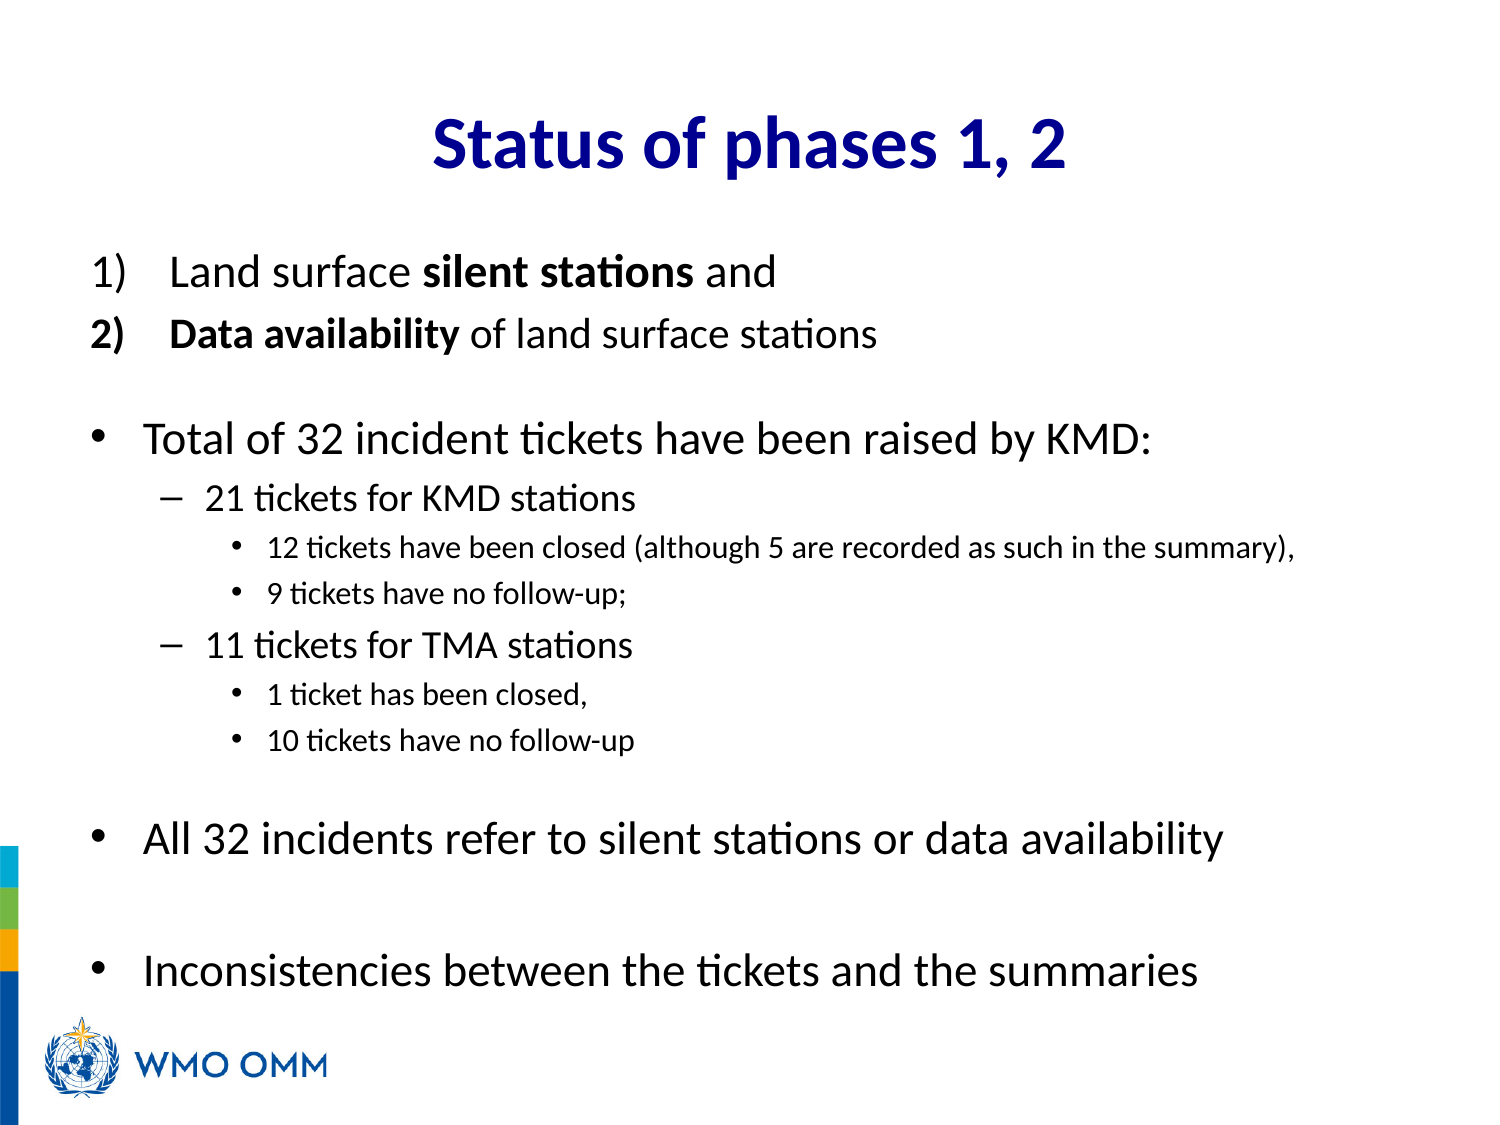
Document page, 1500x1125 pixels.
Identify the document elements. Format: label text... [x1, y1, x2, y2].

title Status of phases 1, 2 [75, 45, 1425, 232]
list Land surface silent stations and Data availability of land surface stations Total of 32 incident tickets have been raised by KMD: 21 tickets for KMD stations 12 tickets have been closed (although 5 are recorded as such in the summary), 9 tickets have no follow-up; 11 tickets for TMA stations 1 ticket has been closed, 10 tickets have no follow-up All 32 incidents refer to silent stations or data availability Inconsistencies between the tickets and the summaries [75, 232, 1425, 1005]
picture [0, 845, 327, 1125]
